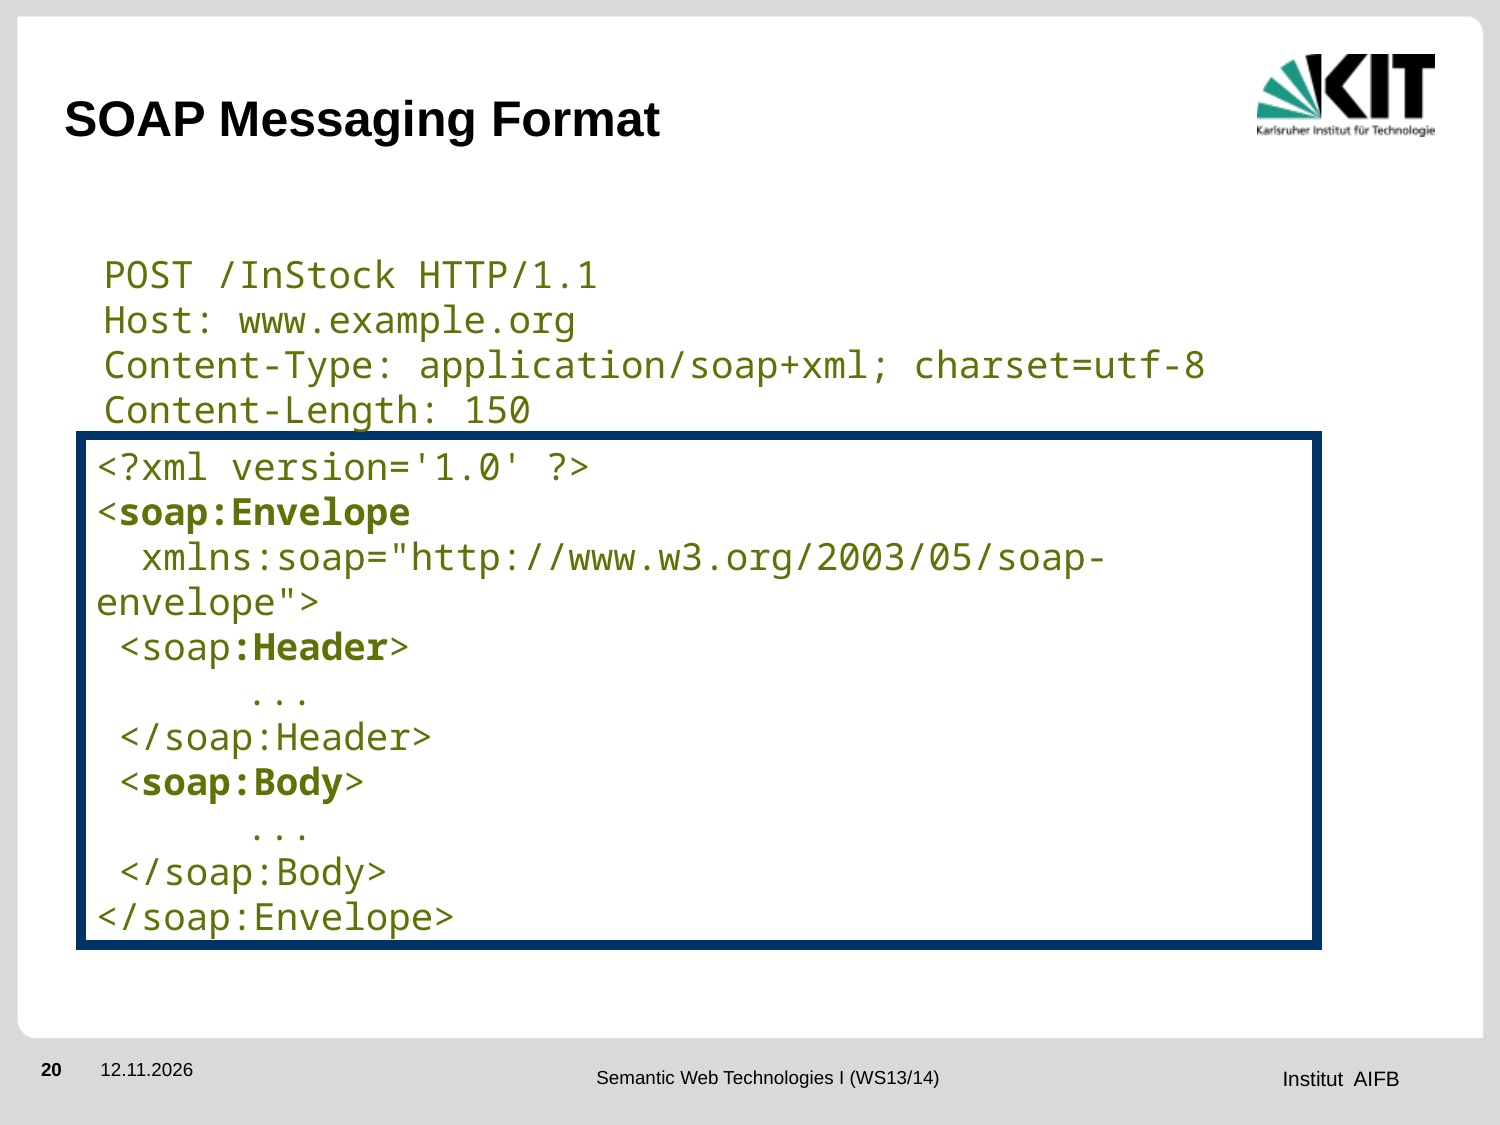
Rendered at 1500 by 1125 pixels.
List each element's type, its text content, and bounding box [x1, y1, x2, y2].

text_box POST /InStock HTTP/1.1 Host: www.example.org Content-Type: application/soap+xml; charset=utf-8 Content-Length: 150 [88, 243, 1365, 439]
picture [0, 0, 1500, 1125]
text_box <?xml version='1.0' ?> <soap:Envelope xmlns:soap="http://www.w3.org/2003/05/soap-envelope"> <soap:Header> ... </soap:Header> <soap:Body> ... </soap:Body> </soap:Envelope> [81, 435, 1318, 946]
title SOAP Messaging Format [64, 54, 1198, 147]
